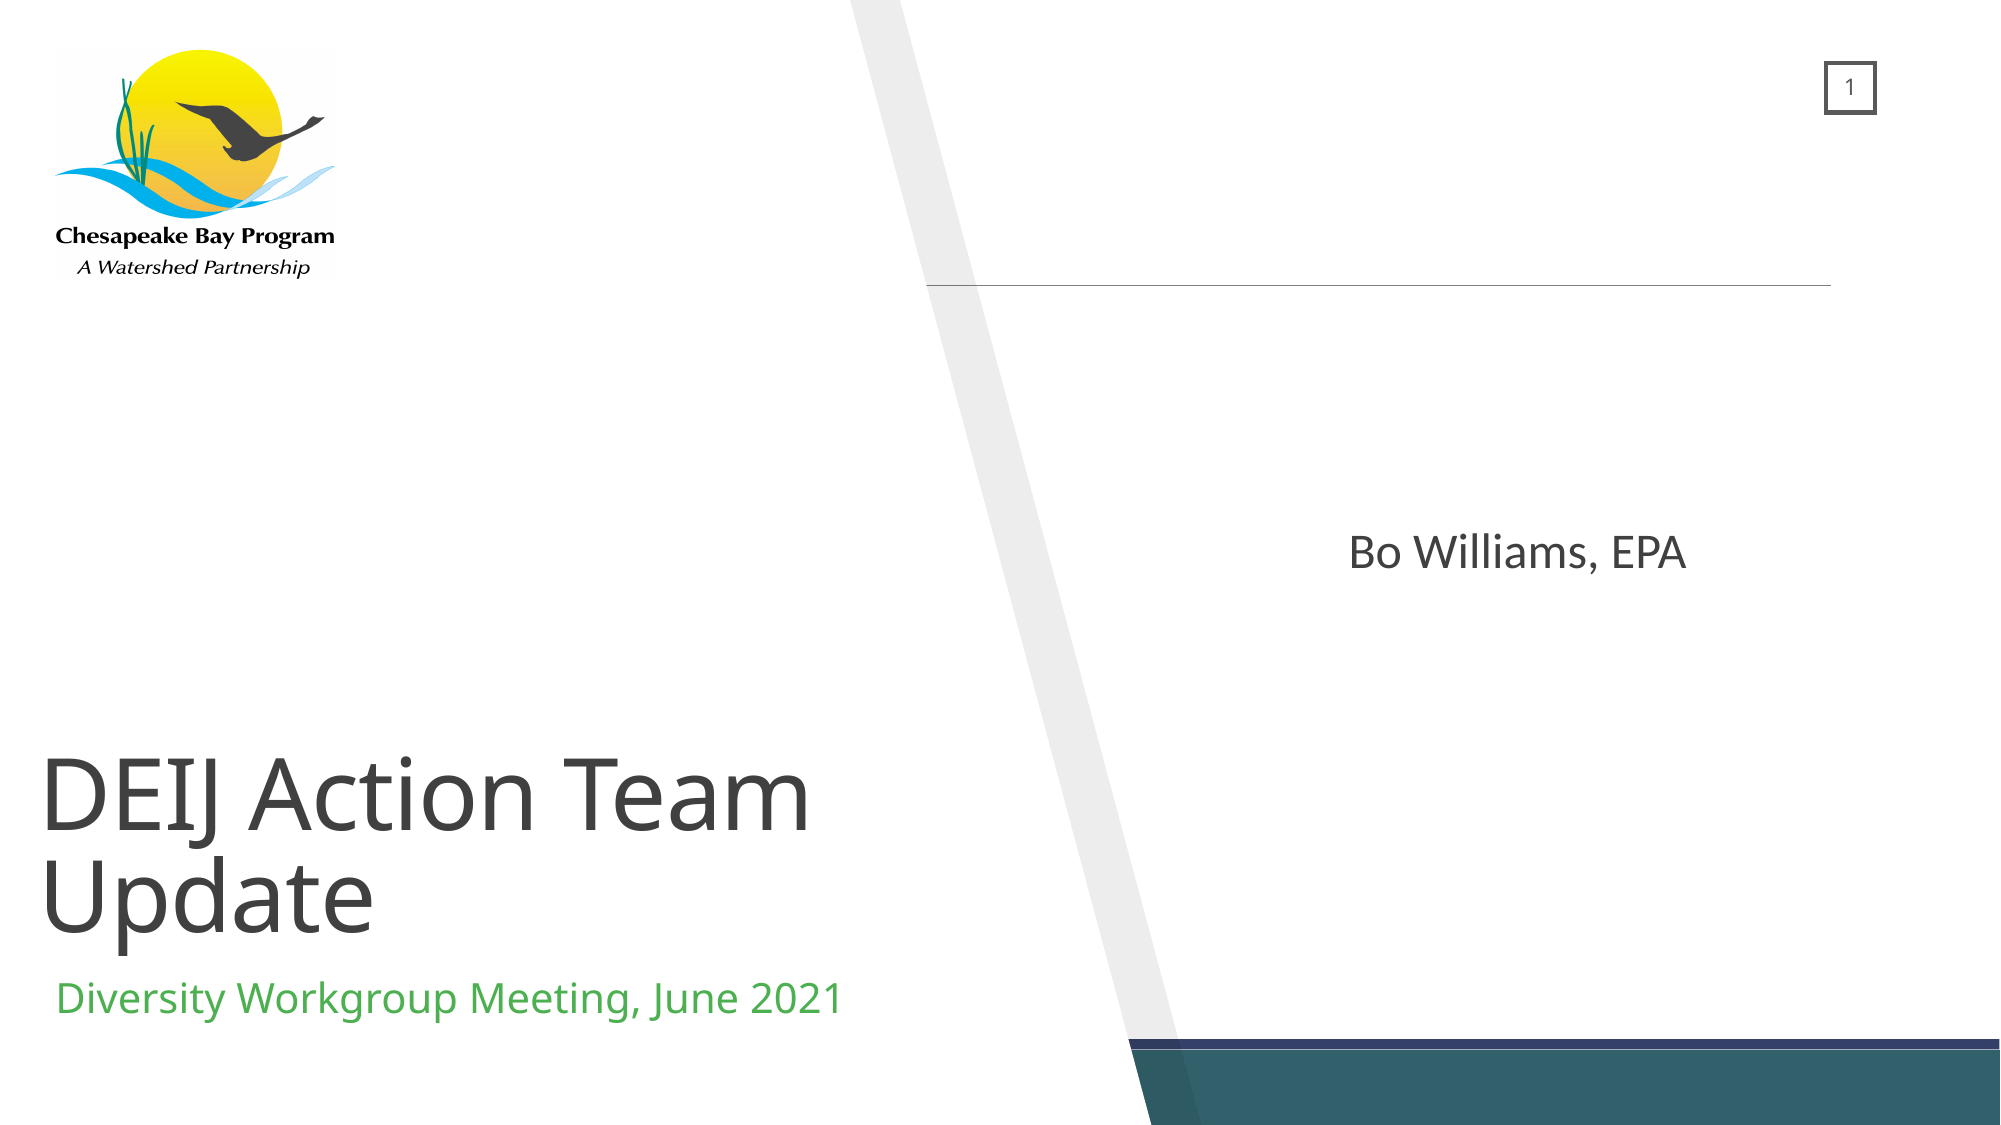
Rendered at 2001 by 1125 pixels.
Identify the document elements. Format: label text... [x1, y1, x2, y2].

text_box Bo Williams, EPA [1311, 517, 2000, 841]
text_box [1791, 1036, 2000, 1125]
picture [54, 48, 335, 279]
text_box Diversity Workgroup Meeting, June 2021 [18, 969, 1791, 1125]
title DEIJ Action Team Update [18, 714, 1075, 969]
